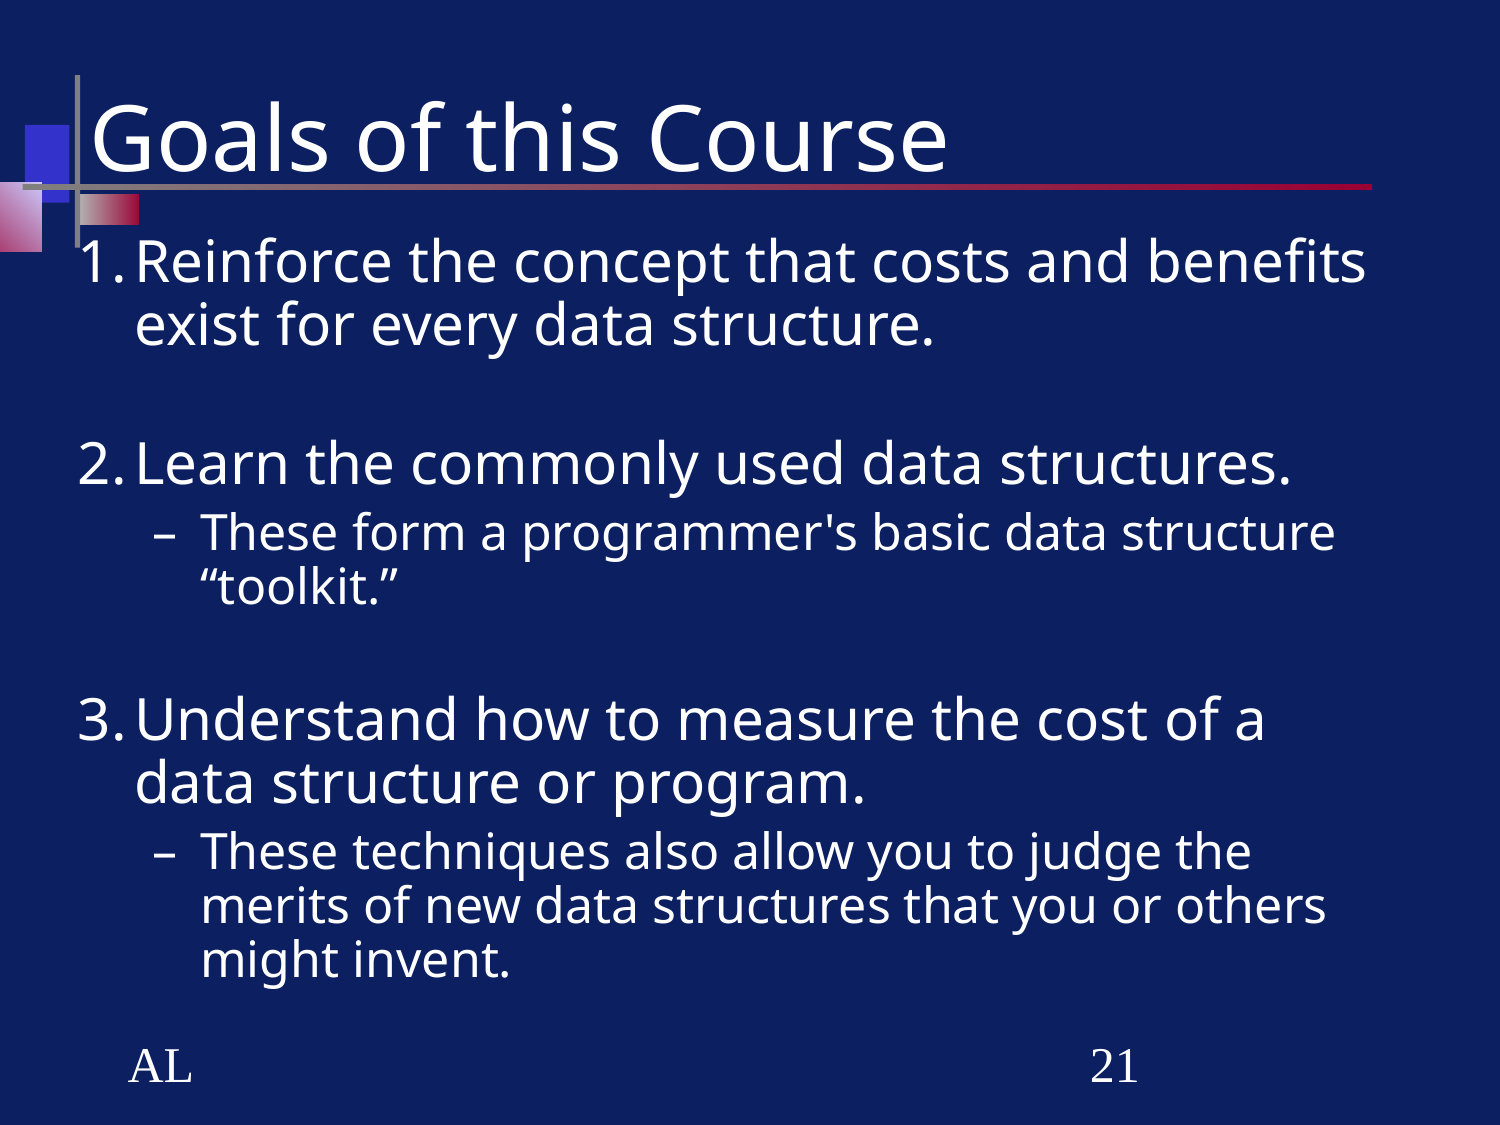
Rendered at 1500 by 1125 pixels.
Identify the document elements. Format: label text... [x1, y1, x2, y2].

slide_number AL [112, 1038, 425, 1100]
slide_number ‹#› [1074, 1038, 1388, 1100]
list Reinforce the concept that costs and benefits exist for every data structure. Learn the commonly used data structures. These form a programmer's basic data structure “toolkit.” Understand how to measure the cost of a data structure or program. These techniques also allow you to judge the merits of new data structures that you or others might invent. [63, 224, 1413, 1038]
title Goals of this Course [74, 59, 1425, 210]
